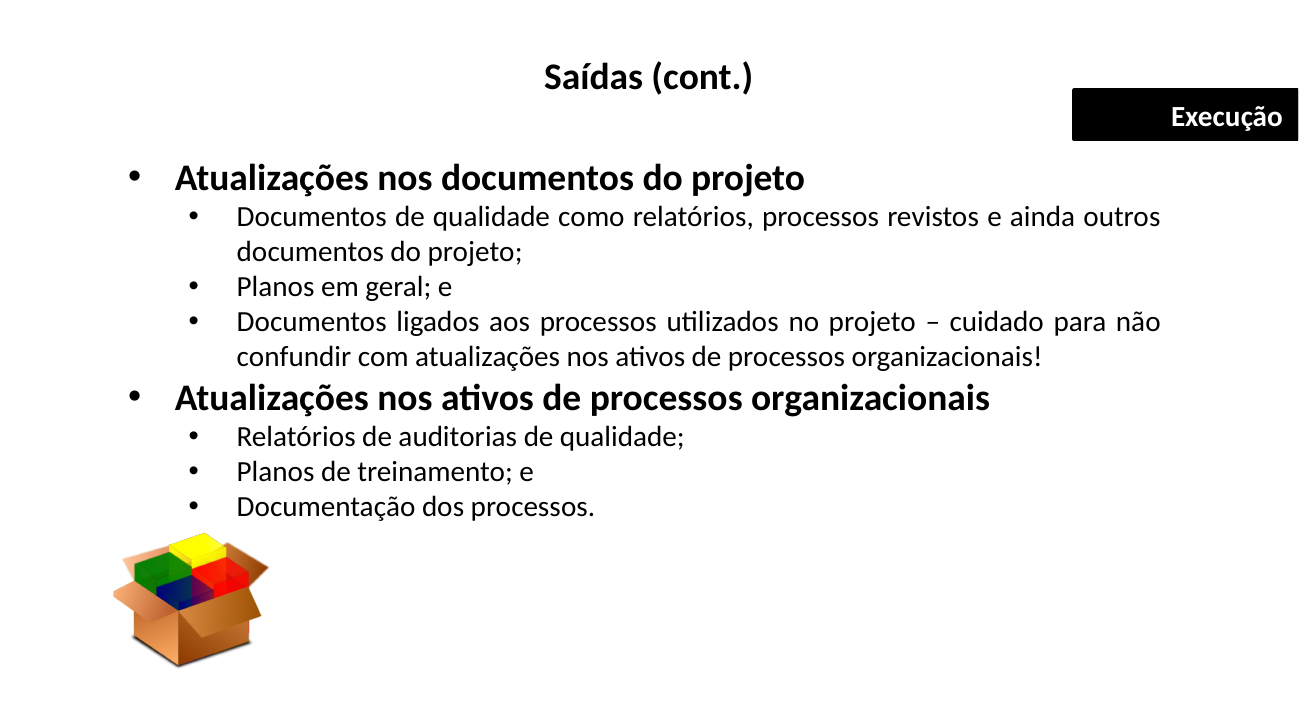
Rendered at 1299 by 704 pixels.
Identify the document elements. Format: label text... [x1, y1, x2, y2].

text_box Saídas (cont.) [0, 44, 1299, 106]
text_box Execução [1074, 90, 1299, 140]
picture [112, 520, 273, 672]
text_box Atualizações nos documentos do projeto Documentos de qualidade como relatórios, processos revistos e ainda outros documentos do projeto; Planos em geral; e Documentos ligados aos processos utilizados no projeto – cuidado para não confundir com atualizações nos ativos de processos organizacionais! Atualizações nos ativos de processos organizacionais Relatórios de auditorias de qualidade; Planos de treinamento; e Documentação dos processos. [113, 145, 1177, 534]
